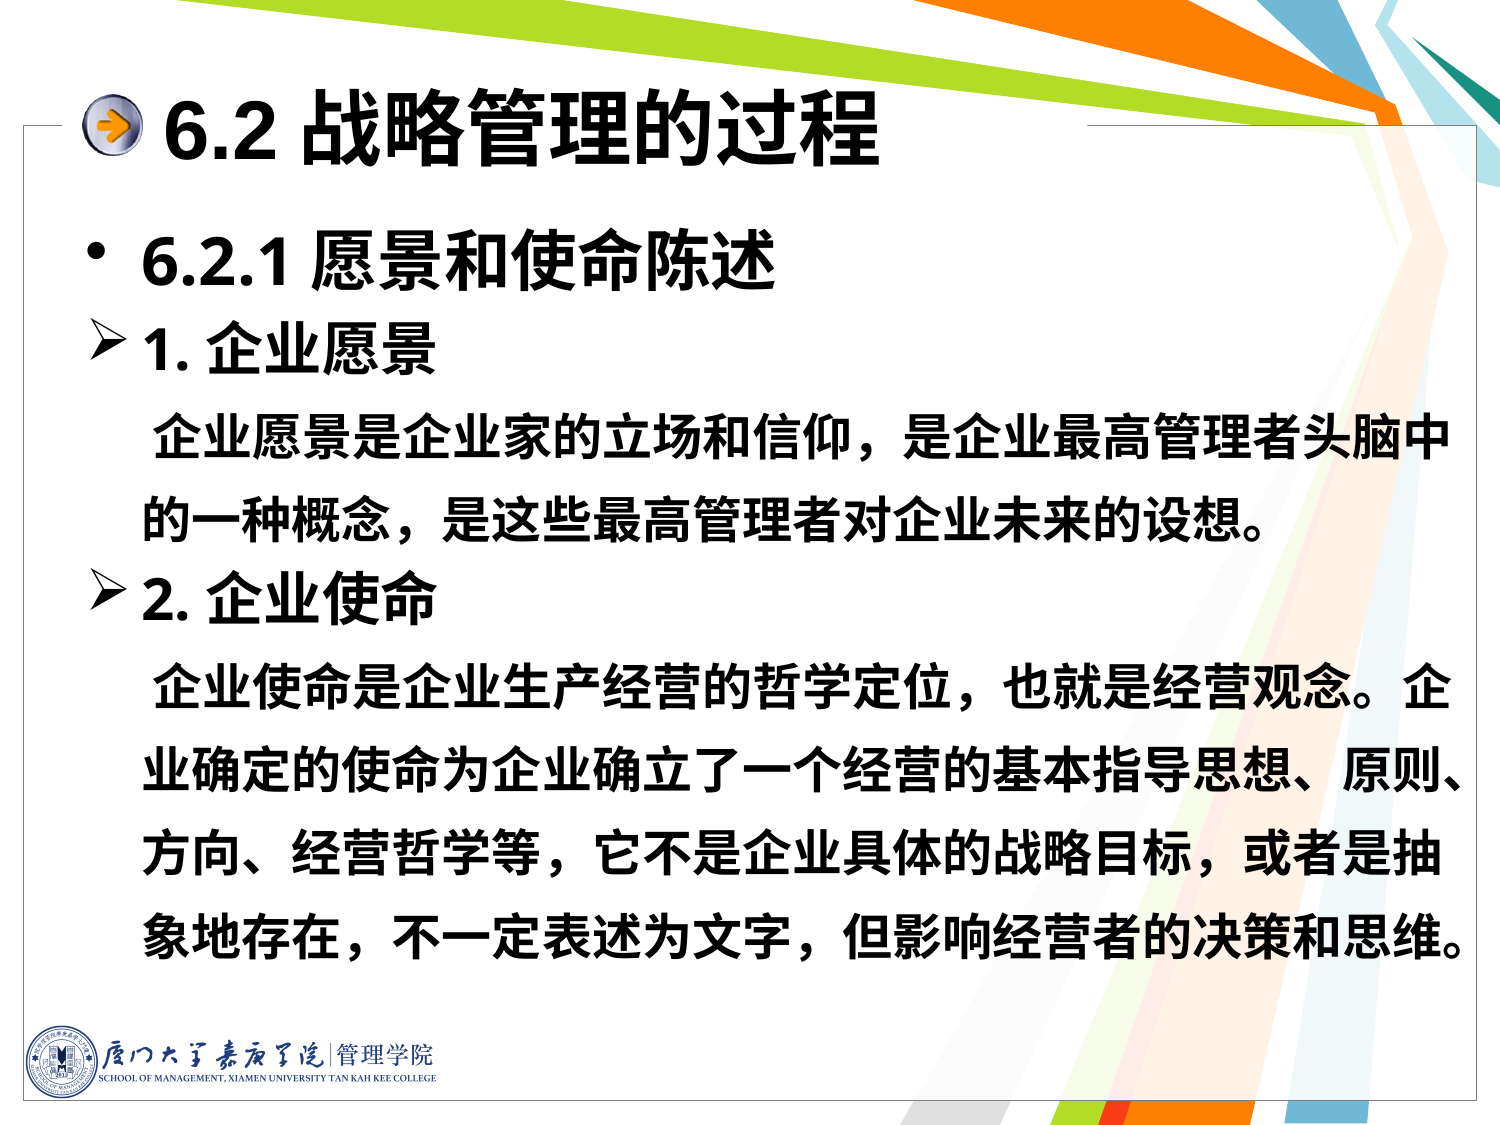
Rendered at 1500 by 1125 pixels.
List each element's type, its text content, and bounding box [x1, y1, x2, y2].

list 6.2.1愿景和使命陈述 1.企业愿景 企业愿景是企业家的立场和信仰，是企业最高管理者头脑中的一种概念，是这些最高管理者对企业未来的设想。 2.企业使命 企业使命是企业生产经营的哲学定位，也就是经营观念。企业确定的使命为企业确立了一个经营的基本指导思想、原则、方向、经营哲学等，它不是企业具体的战略目标，或者是抽象地存在，不一定表述为文字，但影响经营者的决策和思维。 [70, 227, 1500, 1125]
picture [24, 1024, 70, 1100]
title 6.2战略管理的过程 [148, 32, 1182, 220]
picture [82, 94, 143, 156]
